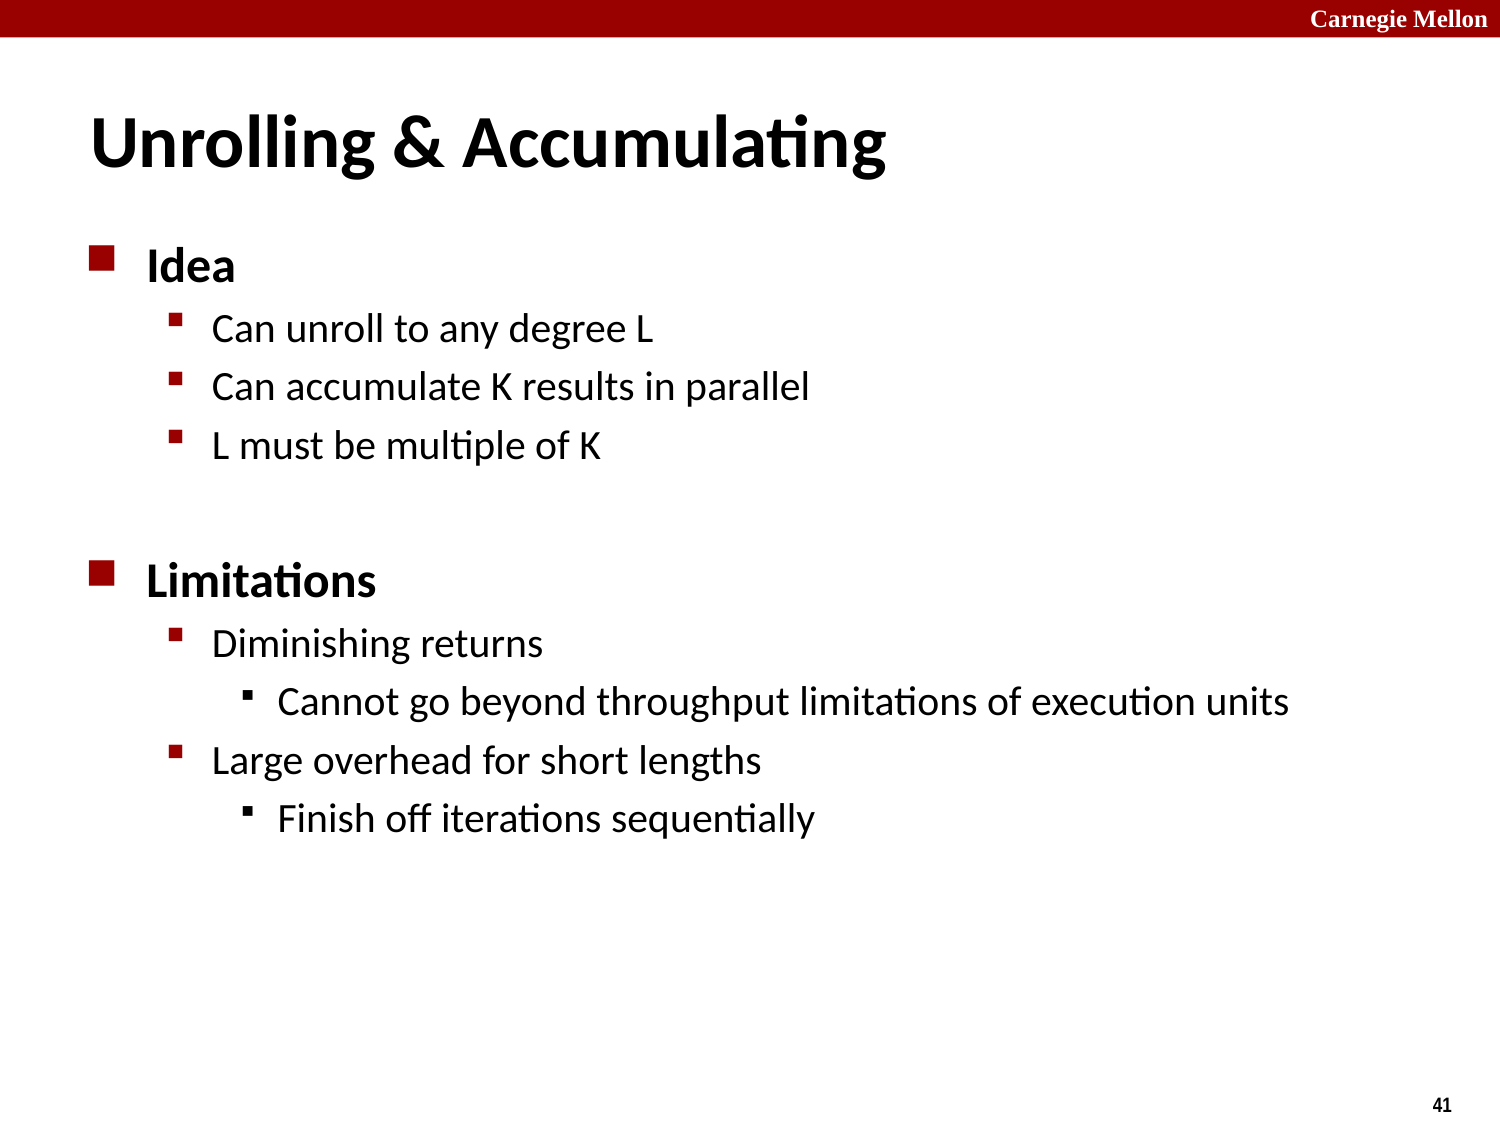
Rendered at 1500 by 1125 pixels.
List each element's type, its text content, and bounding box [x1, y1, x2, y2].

title Unrolling & Accumulating [74, 74, 1321, 201]
list Idea Can unroll to any degree L Can accumulate K results in parallel L must be multiple of K Limitations Diminishing returns Cannot go beyond throughput limitations of execution units Large overhead for short lengths Finish off iterations sequentially [74, 224, 1438, 988]
